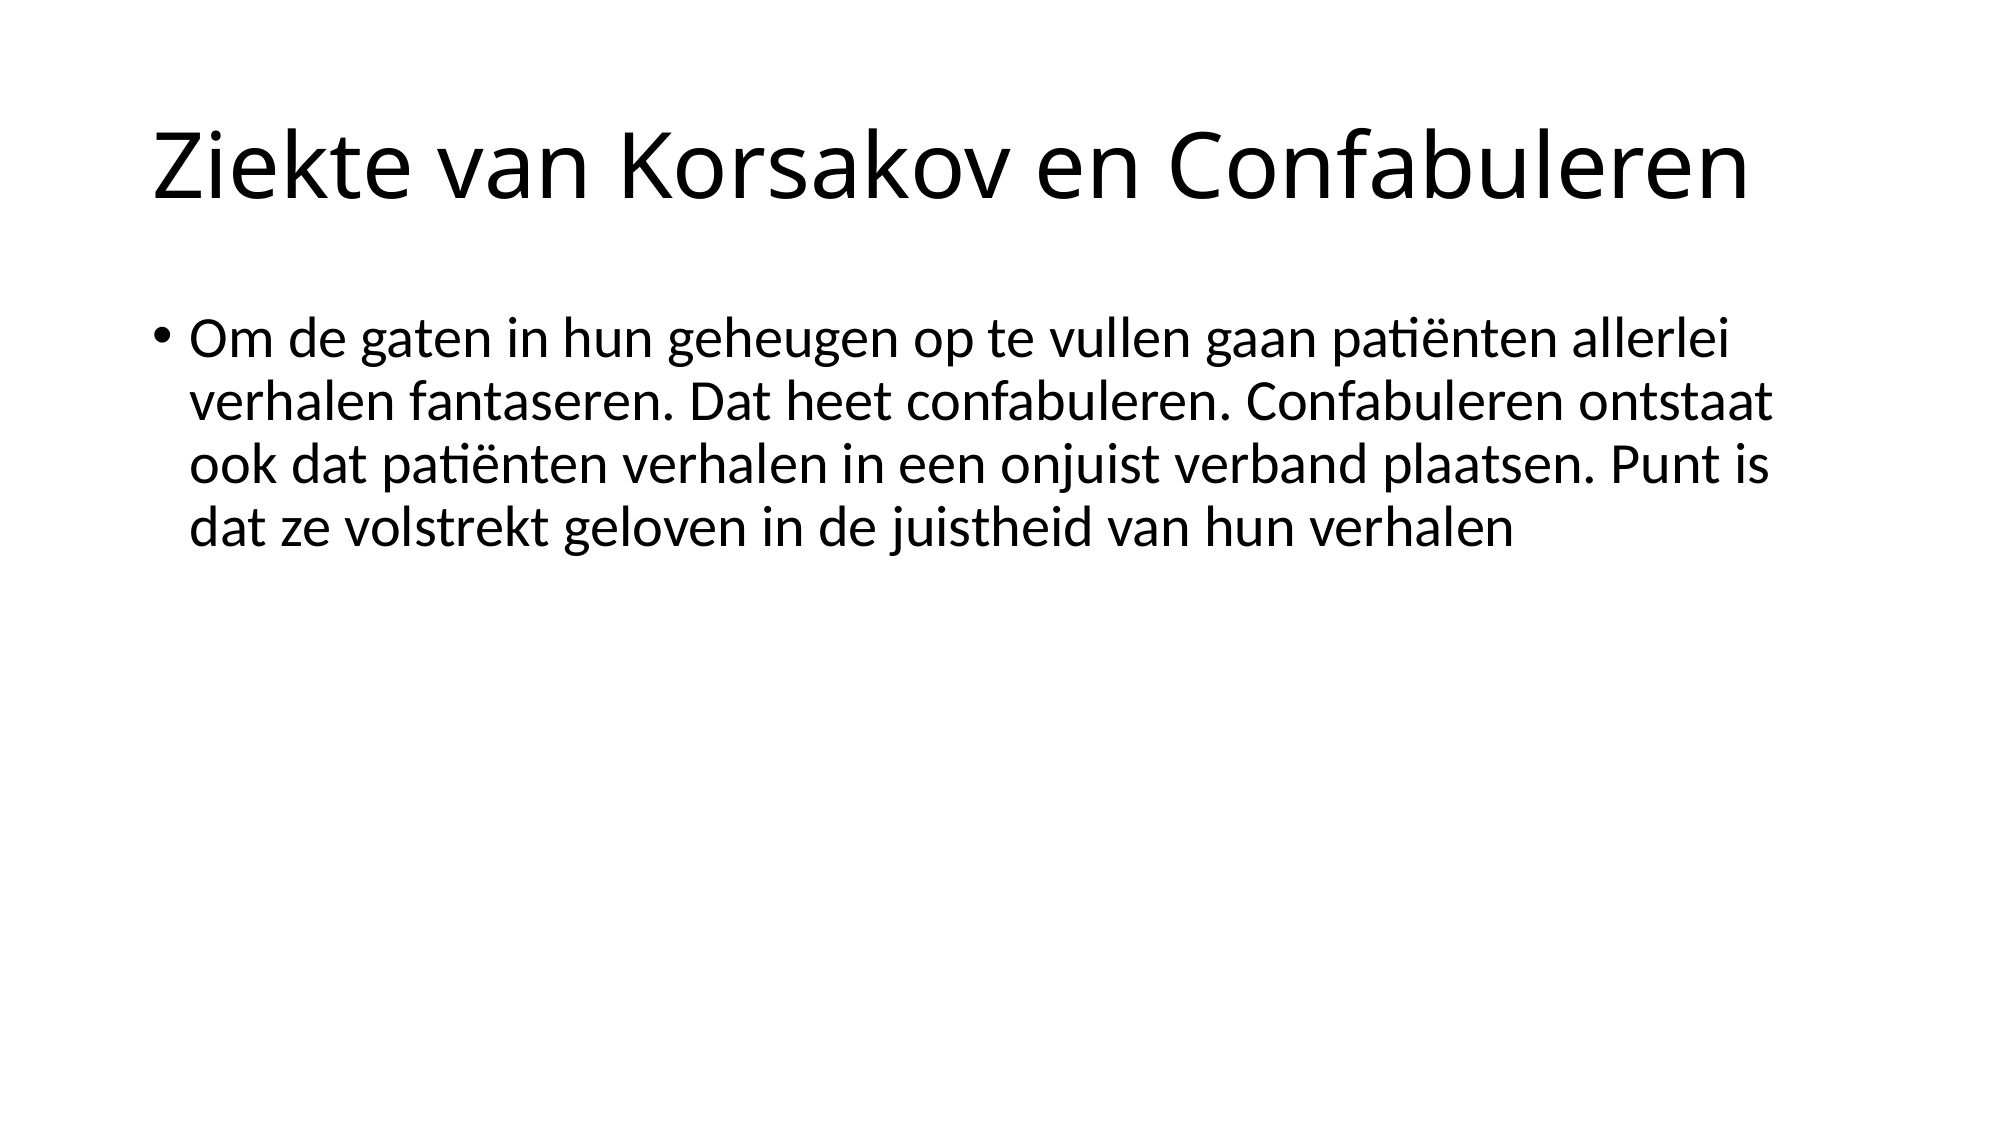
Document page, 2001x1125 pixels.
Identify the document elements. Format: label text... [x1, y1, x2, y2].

list Om de gaten in hun geheugen op te vullen gaan patiënten allerlei verhalen fantaseren. Dat heet confabuleren. Confabuleren ontstaat ook dat patiënten verhalen in een onjuist verband plaatsen. Punt is dat ze volstrekt geloven in de juistheid van hun verhalen [137, 299, 1863, 1014]
title Ziekte van Korsakov en Confabuleren [137, 59, 1863, 278]
